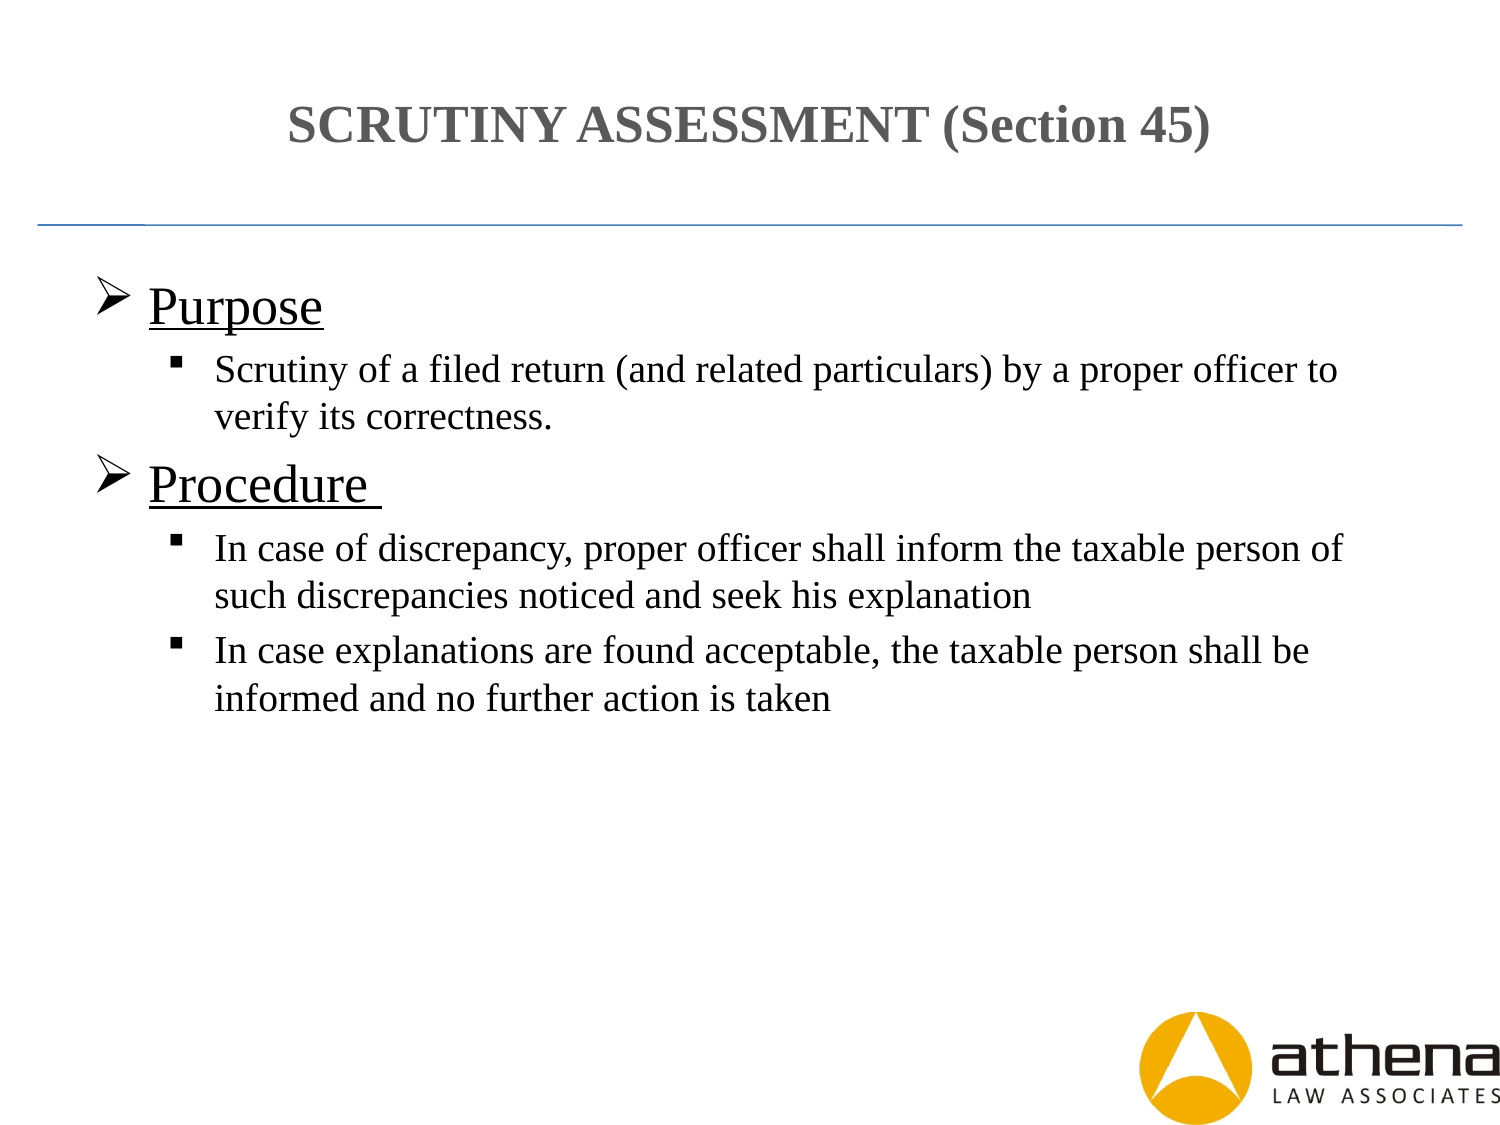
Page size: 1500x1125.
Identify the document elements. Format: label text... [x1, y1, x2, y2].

list Purpose Scrutiny of a filed return (and related particulars) by a proper officer to verify its correctness. Procedure In case of discrepancy, proper officer shall inform the taxable person of such discrepancies noticed and seek his explanation In case explanations are found acceptable, the taxable person shall be informed and no further action is taken [77, 262, 1428, 1005]
title SCRUTINY ASSESSMENT (Section 45) [75, 24, 1425, 225]
picture [1139, 1012, 1500, 1125]
